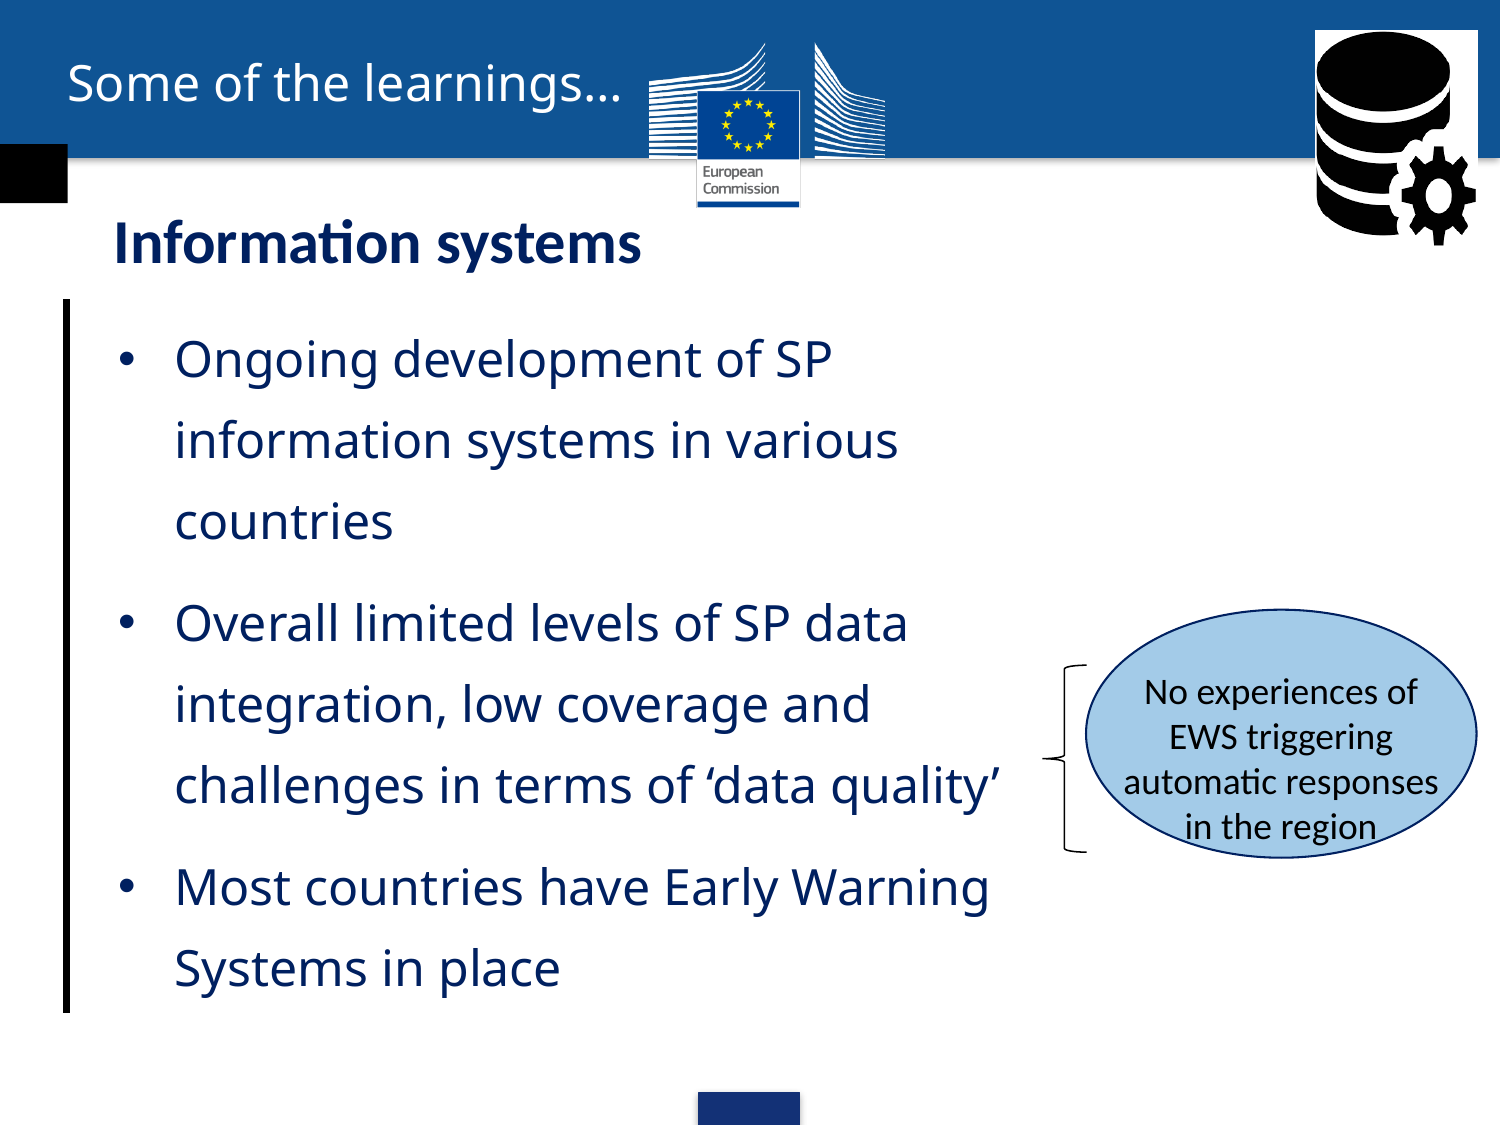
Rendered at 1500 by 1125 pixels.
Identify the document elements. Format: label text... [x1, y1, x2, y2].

text_box [1125, 609, 1438, 659]
text_box [1087, 679, 1106, 789]
text_box [1129, 812, 1433, 858]
list Ongoing development of SP information systems in various countries Overall limited levels of SP data integration, low coverage and challenges in terms of ‘data quality’ Most countries have Early Warning Systems in place [103, 328, 1069, 1014]
title Information systems [98, 159, 1393, 328]
text_box [1042, 665, 1087, 853]
picture [1315, 30, 1479, 248]
text_box Some of the learnings… [52, 44, 639, 119]
text_box [1457, 679, 1477, 788]
text_box No experiences of EWS triggering automatic responses in the region [1106, 659, 1457, 812]
picture [649, 42, 885, 159]
